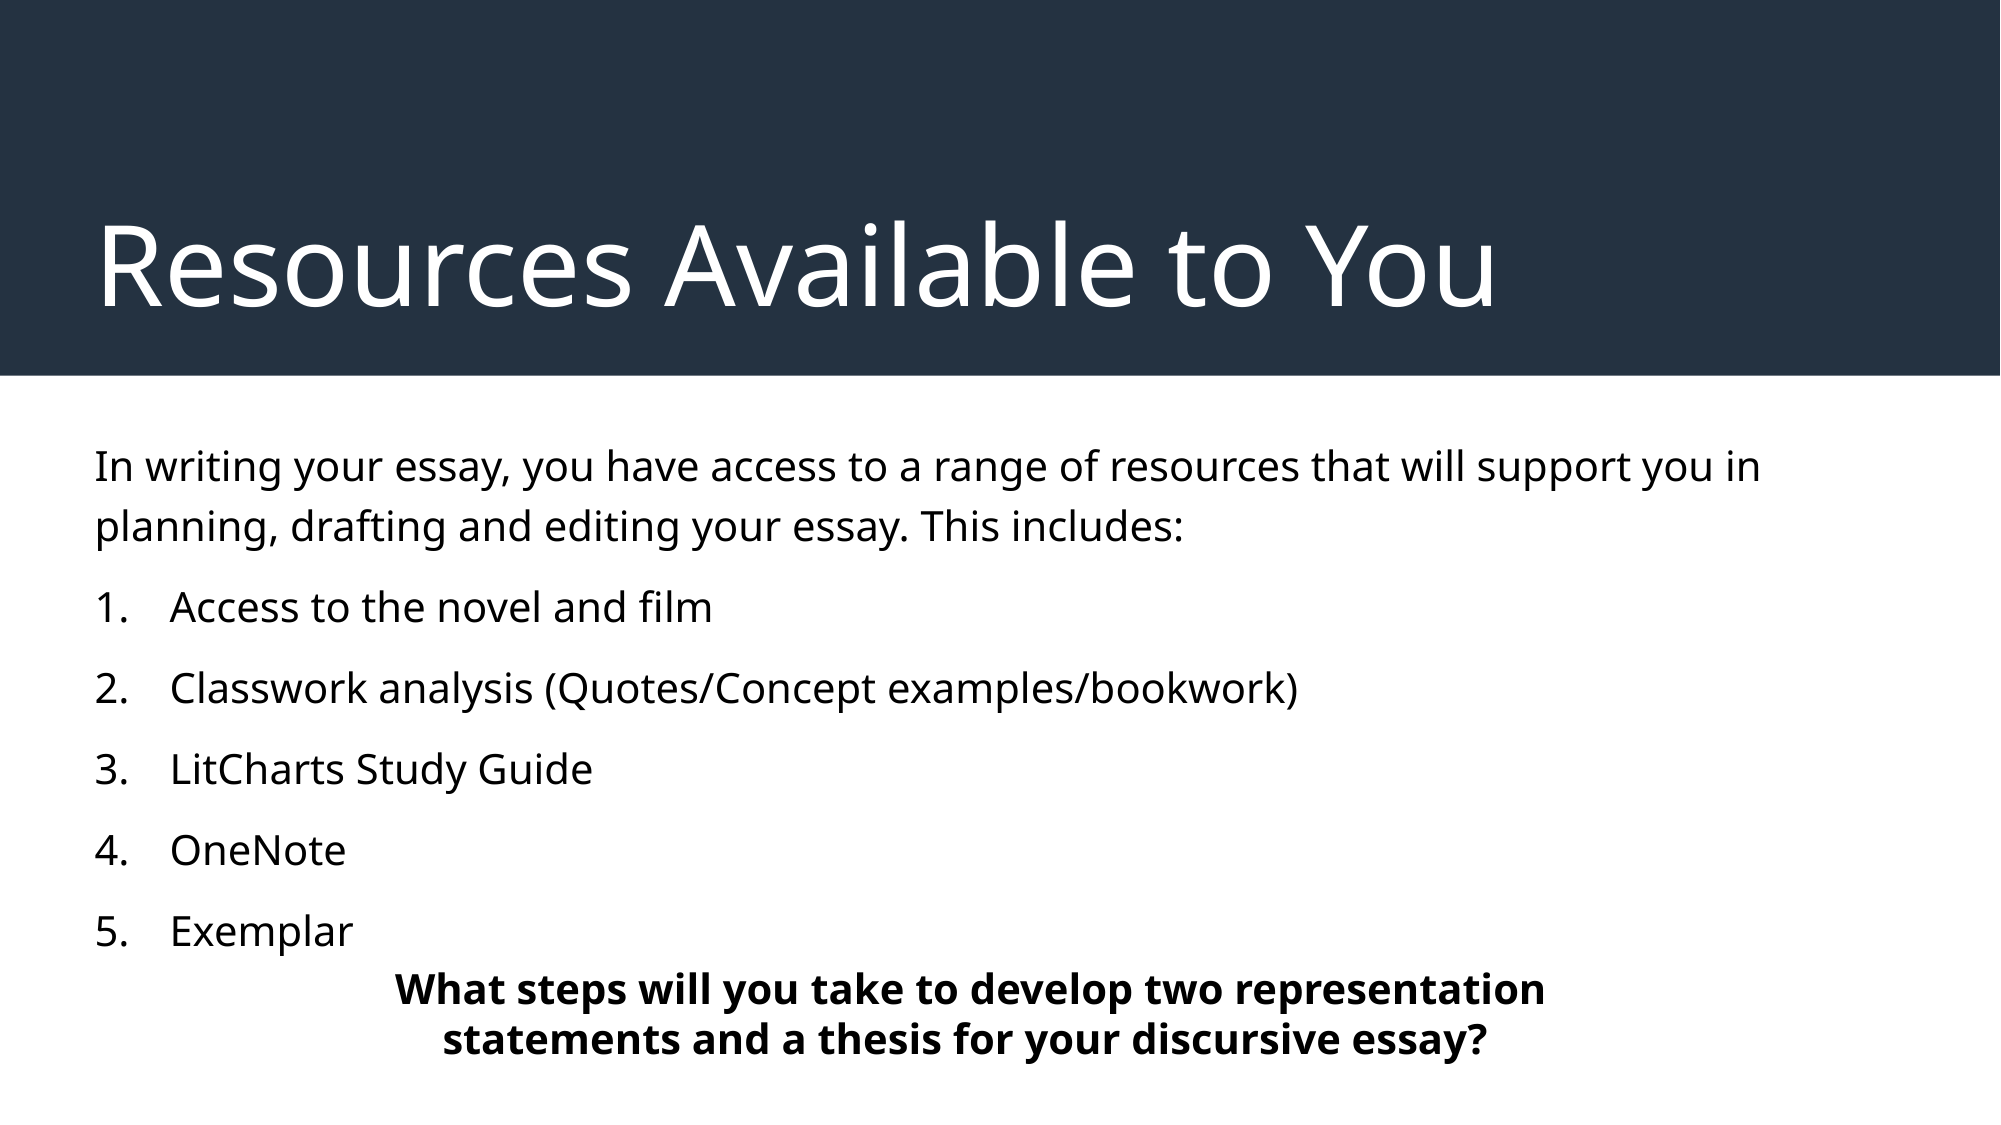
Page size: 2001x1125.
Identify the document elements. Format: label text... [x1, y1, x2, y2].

title Resources Available to You [79, 59, 1863, 337]
list In writing your essay, you have access to a range of resources that will support you in planning, drafting and editing your essay. This includes: Access to the novel and film Classwork analysis (Quotes/Concept examples/bookwork) LitCharts Study Guide OneNote Exemplar [79, 422, 1863, 1014]
text_box What steps will you take to develop two representation statements and a thesis for your discursive essay? [309, 955, 1633, 1070]
